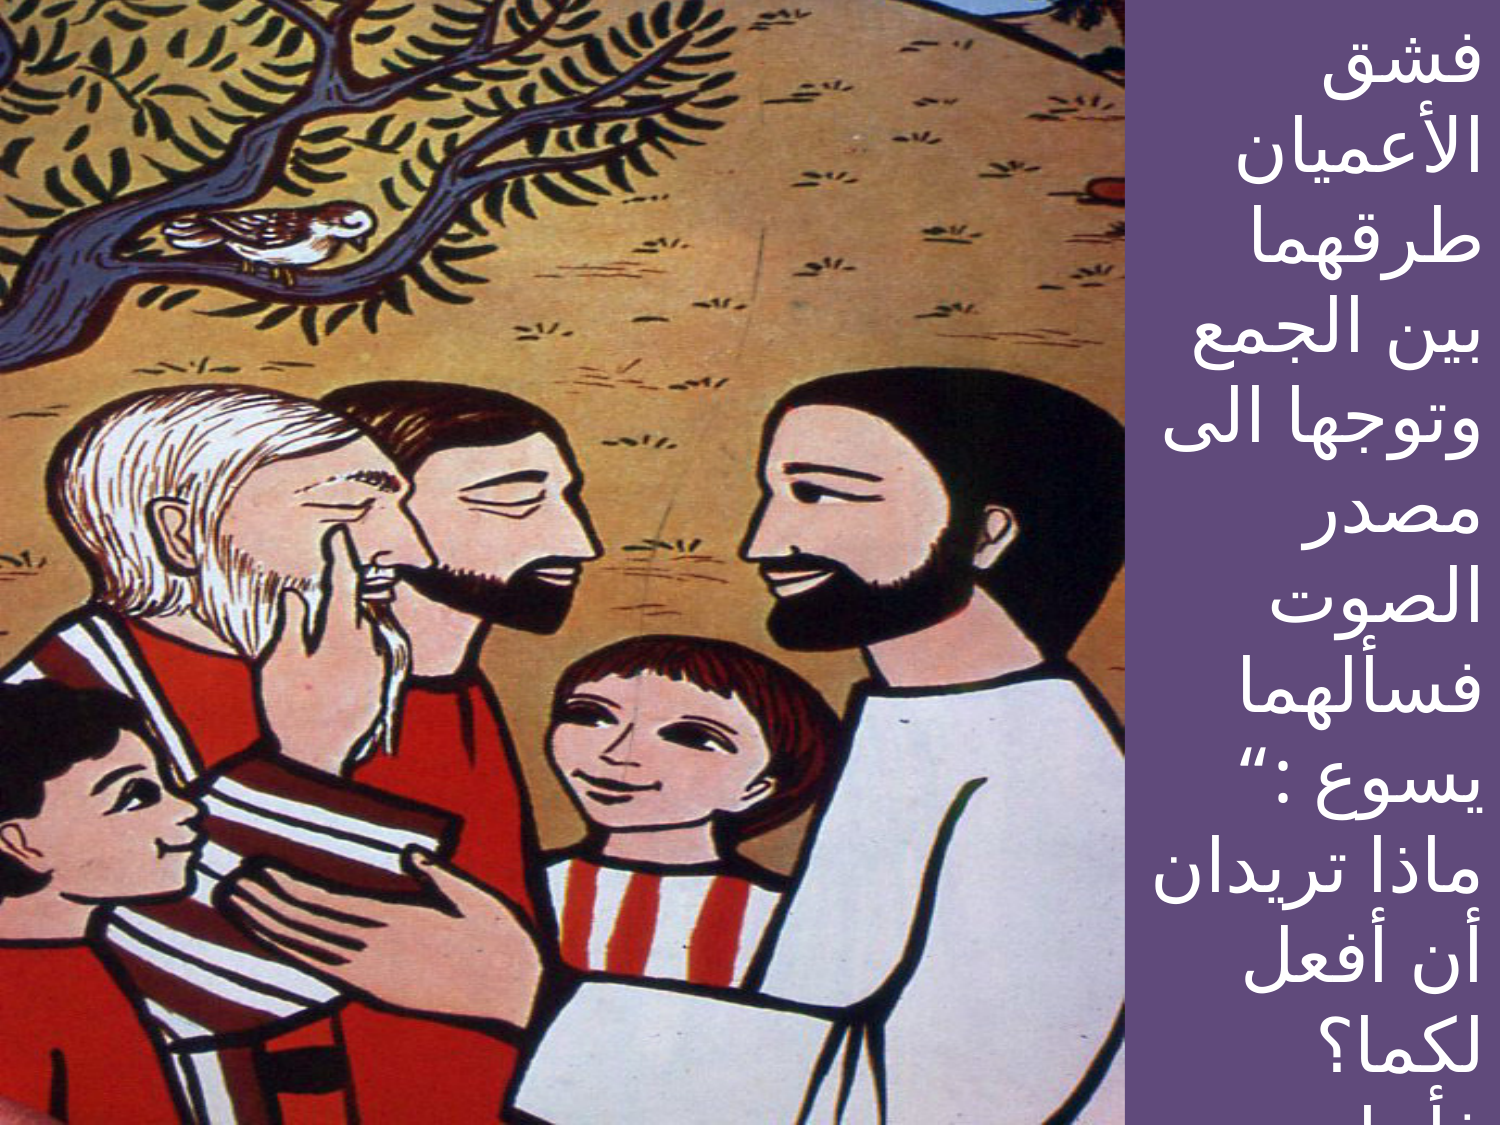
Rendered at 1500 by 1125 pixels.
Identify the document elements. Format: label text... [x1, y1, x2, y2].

text_box فشق الأعميان طرقهما بين الجمع وتوجها الى مصدر الصوت فسألهما يسوع :“ ماذا تريدان أن أفعل لكما؟ فأجاب الأعميان يا رب أجعلنا نبصر [1126, 0, 1500, 1125]
picture [0, 0, 1126, 1125]
